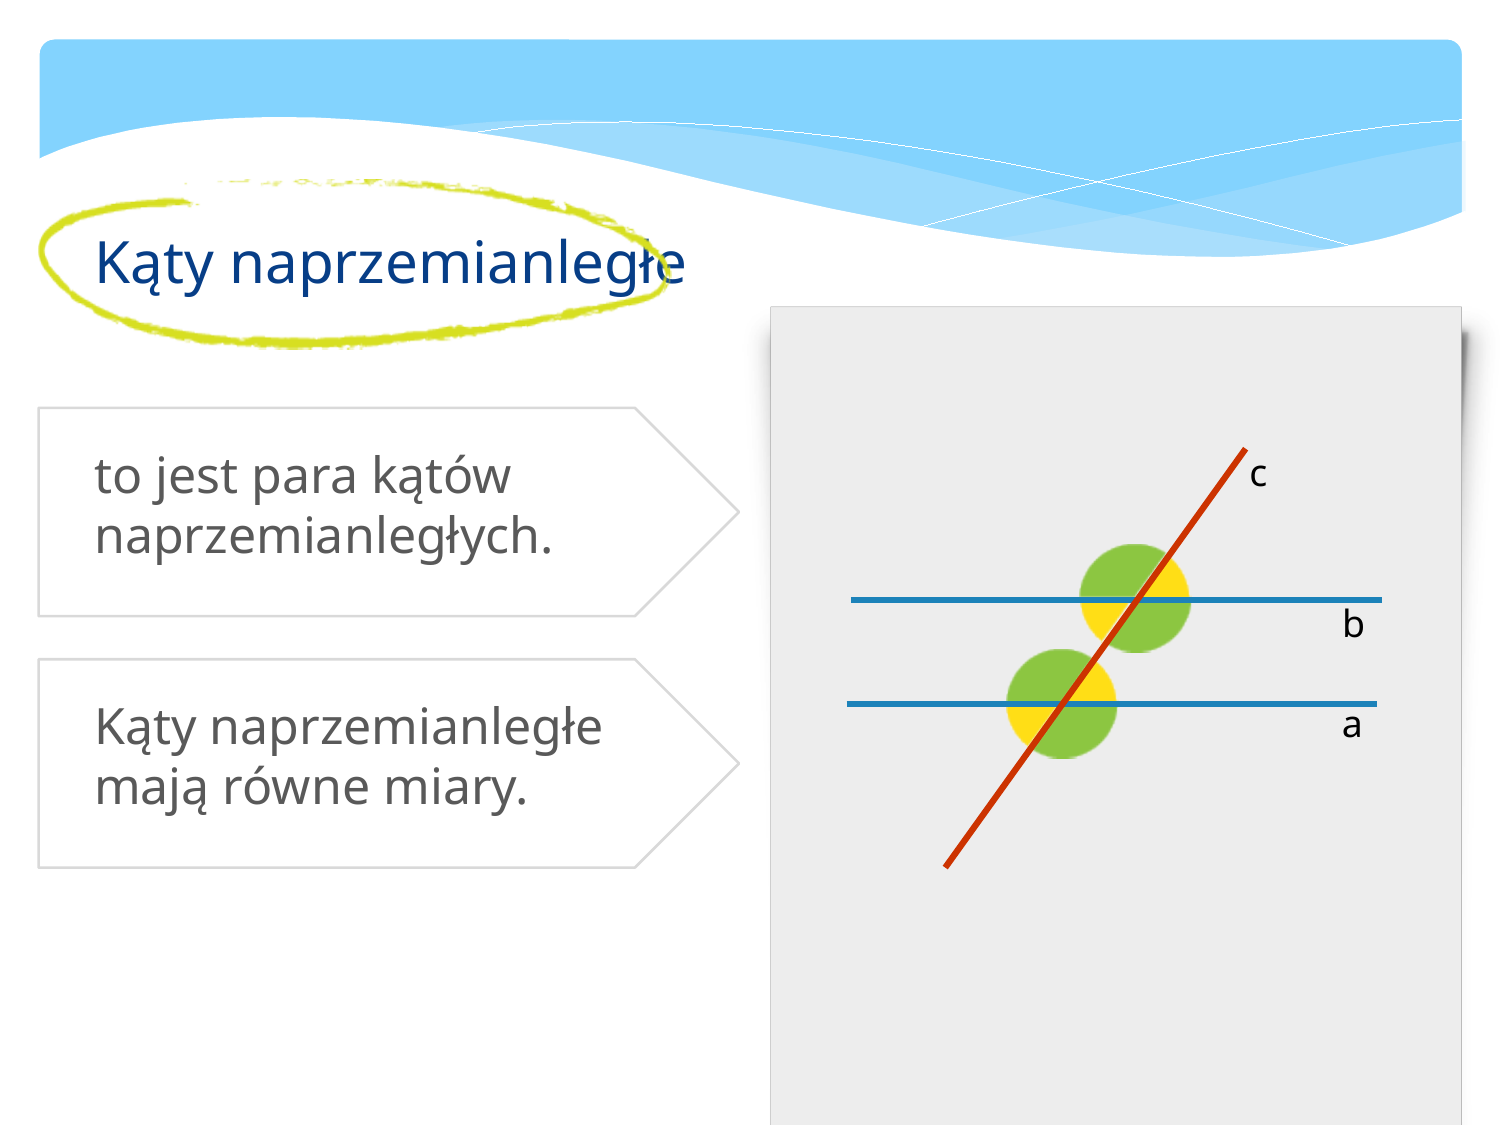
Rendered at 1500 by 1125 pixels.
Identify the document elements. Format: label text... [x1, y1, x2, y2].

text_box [846, 440, 1382, 868]
text_box [37, 406, 665, 618]
title Kąty naprzemianległe [678, 217, 1380, 262]
text_box Kąty naprzemianległe mają równe miary. [79, 686, 665, 822]
text_box to jest para kątów naprzemianległych. [79, 435, 665, 571]
text_box [37, 657, 665, 869]
picture [38, 178, 1500, 1125]
